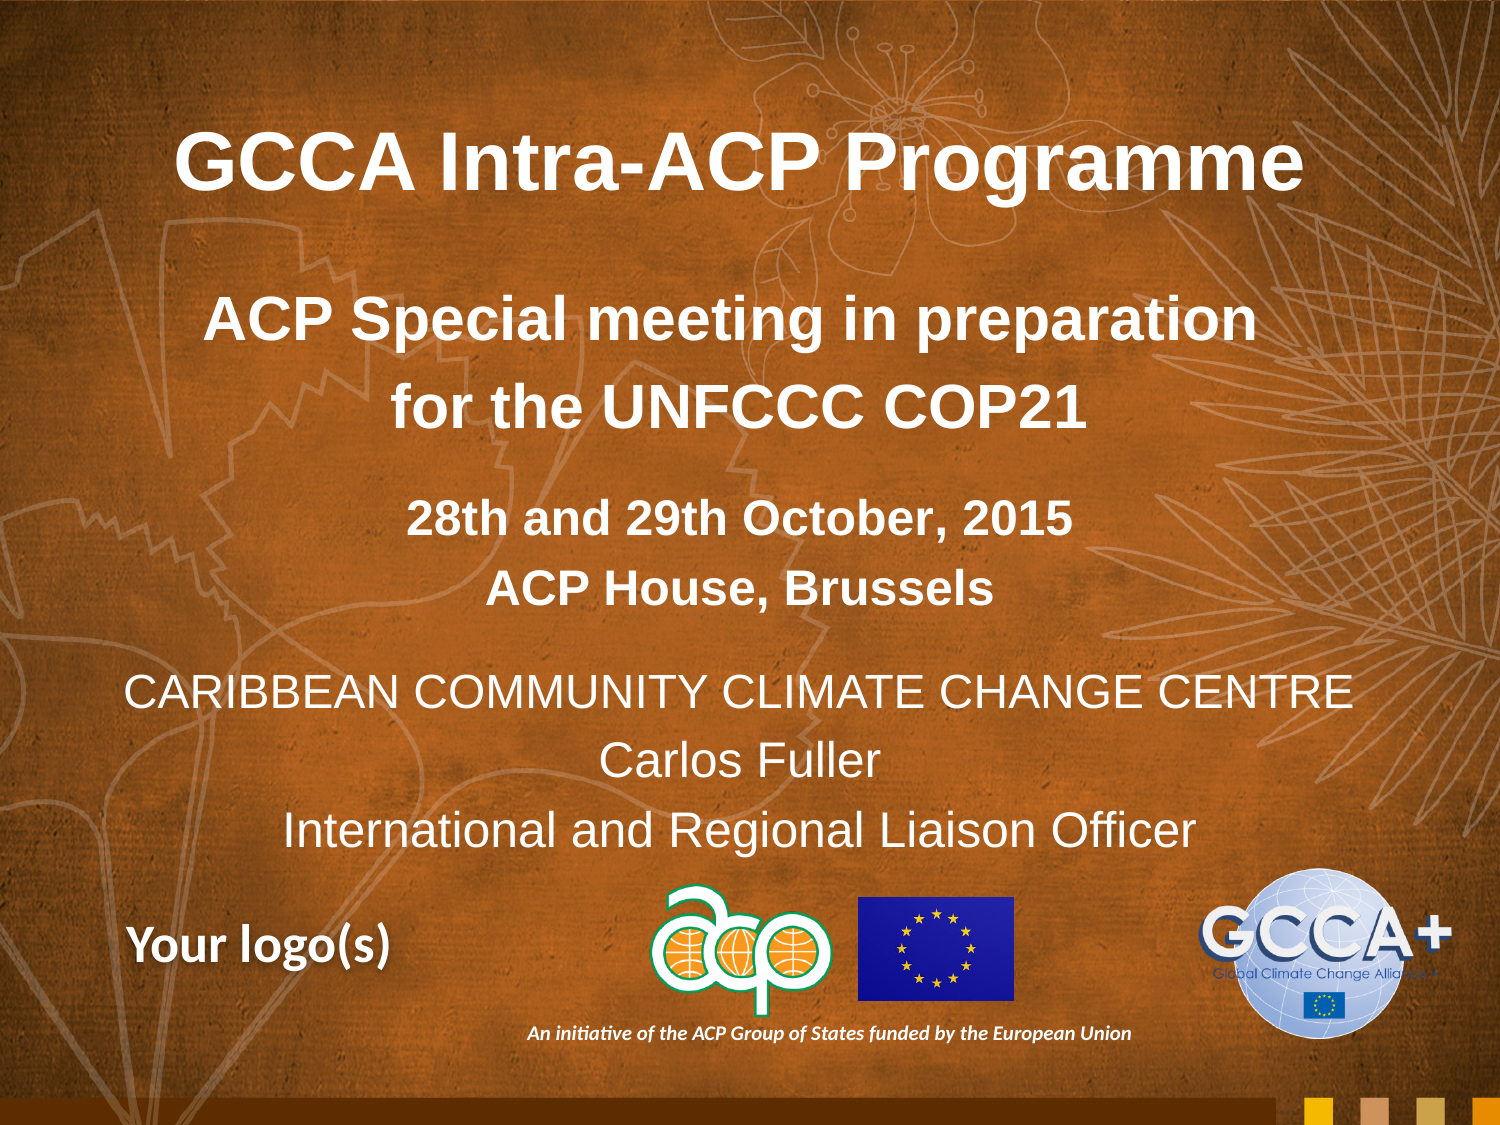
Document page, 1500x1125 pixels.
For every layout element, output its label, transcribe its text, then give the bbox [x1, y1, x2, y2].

subtitle GCCA Intra-ACP Programme ACP Special meeting in preparation for the UNFCCC COP21 28th and 29th October, 2015 ACP House, Brussels CARIBBEAN COMMUNITY CLIMATE CHANGE CENTRE Carlos Fuller International and Regional Liaison Officer [26, 99, 1454, 204]
picture [0, 0, 1500, 1125]
text_box Your logo(s) [52, 833, 467, 1047]
